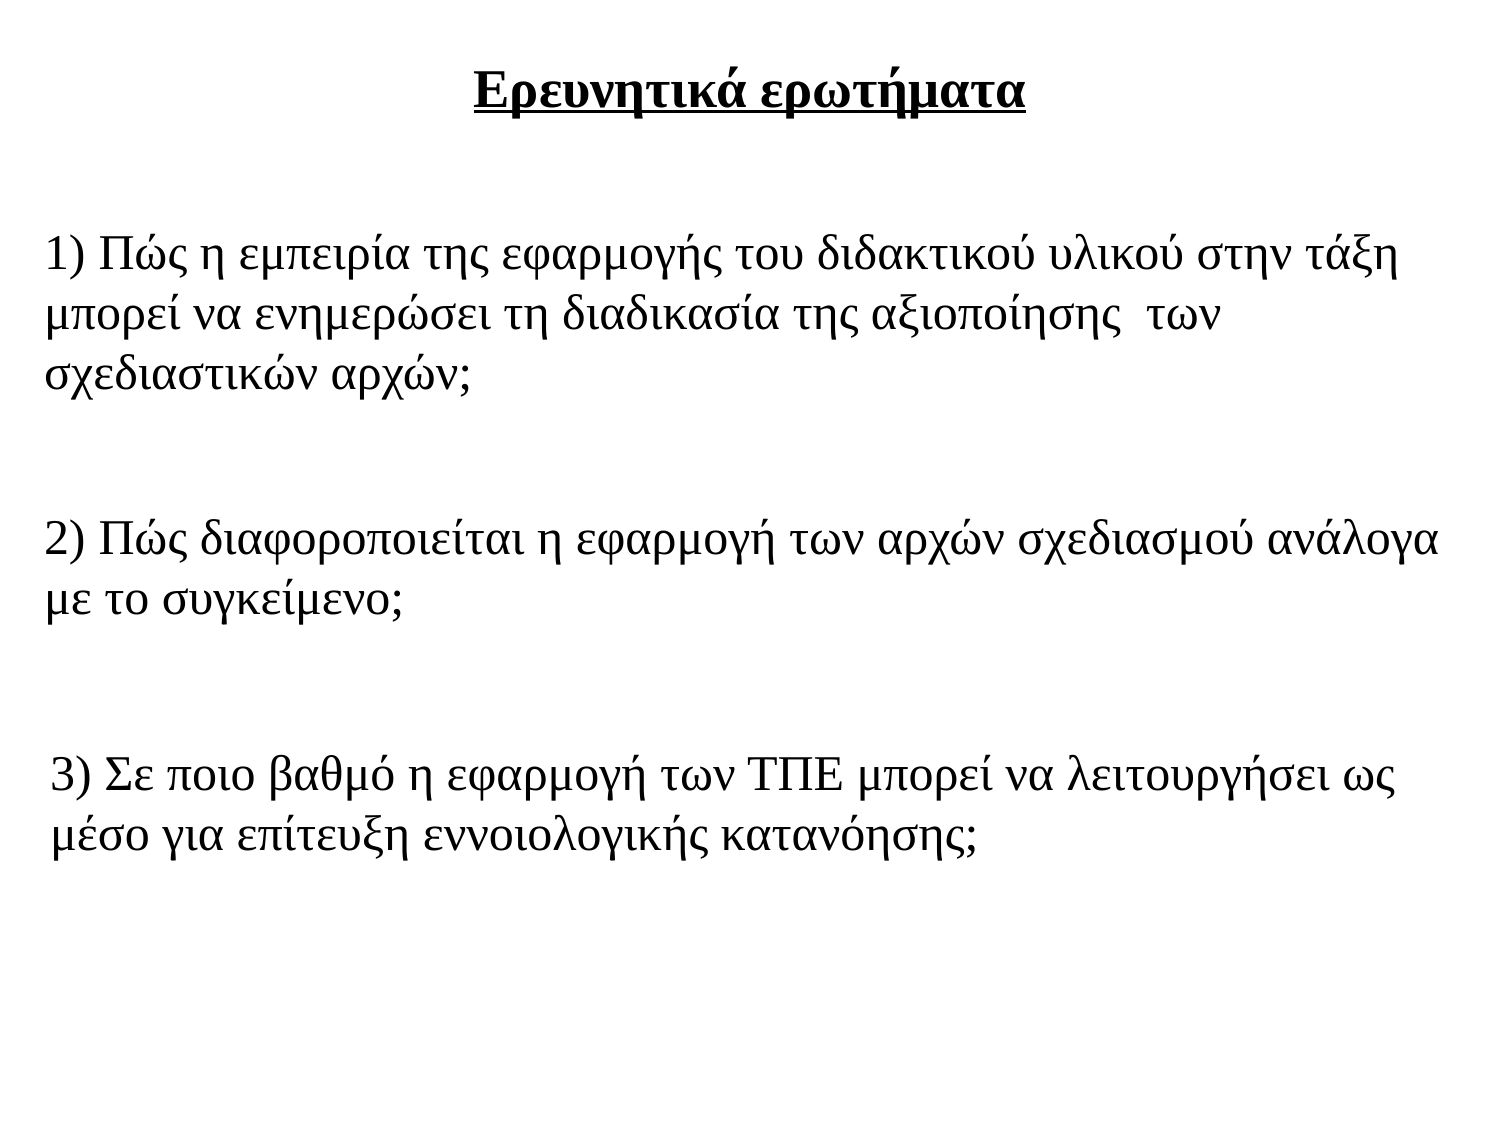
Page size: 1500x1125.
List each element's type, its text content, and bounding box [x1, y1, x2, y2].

title Ερευνητικά ερωτήματα [75, 45, 1425, 211]
text_box 2) Πώς διαφοροποιείται η εφαρμογή των αρχών σχεδιασμού ανάλογα με το συγκείμενο; [29, 497, 1471, 632]
text_box 3) Σε ποιο βαθμό η εφαρμογή των ΤΠΕ μπορεί να λειτουργήσει ως μέσο για επίτευξη εννοιολογικής κατανόησης; [35, 733, 1500, 868]
text_box 1) Πώς η εμπειρία της εφαρμογής του διδακτικού υλικού στην τάξη μπορεί να ενημερώσει τη διαδικασία της αξιοποίησης των σχεδιαστικών αρχών; [29, 211, 1471, 407]
